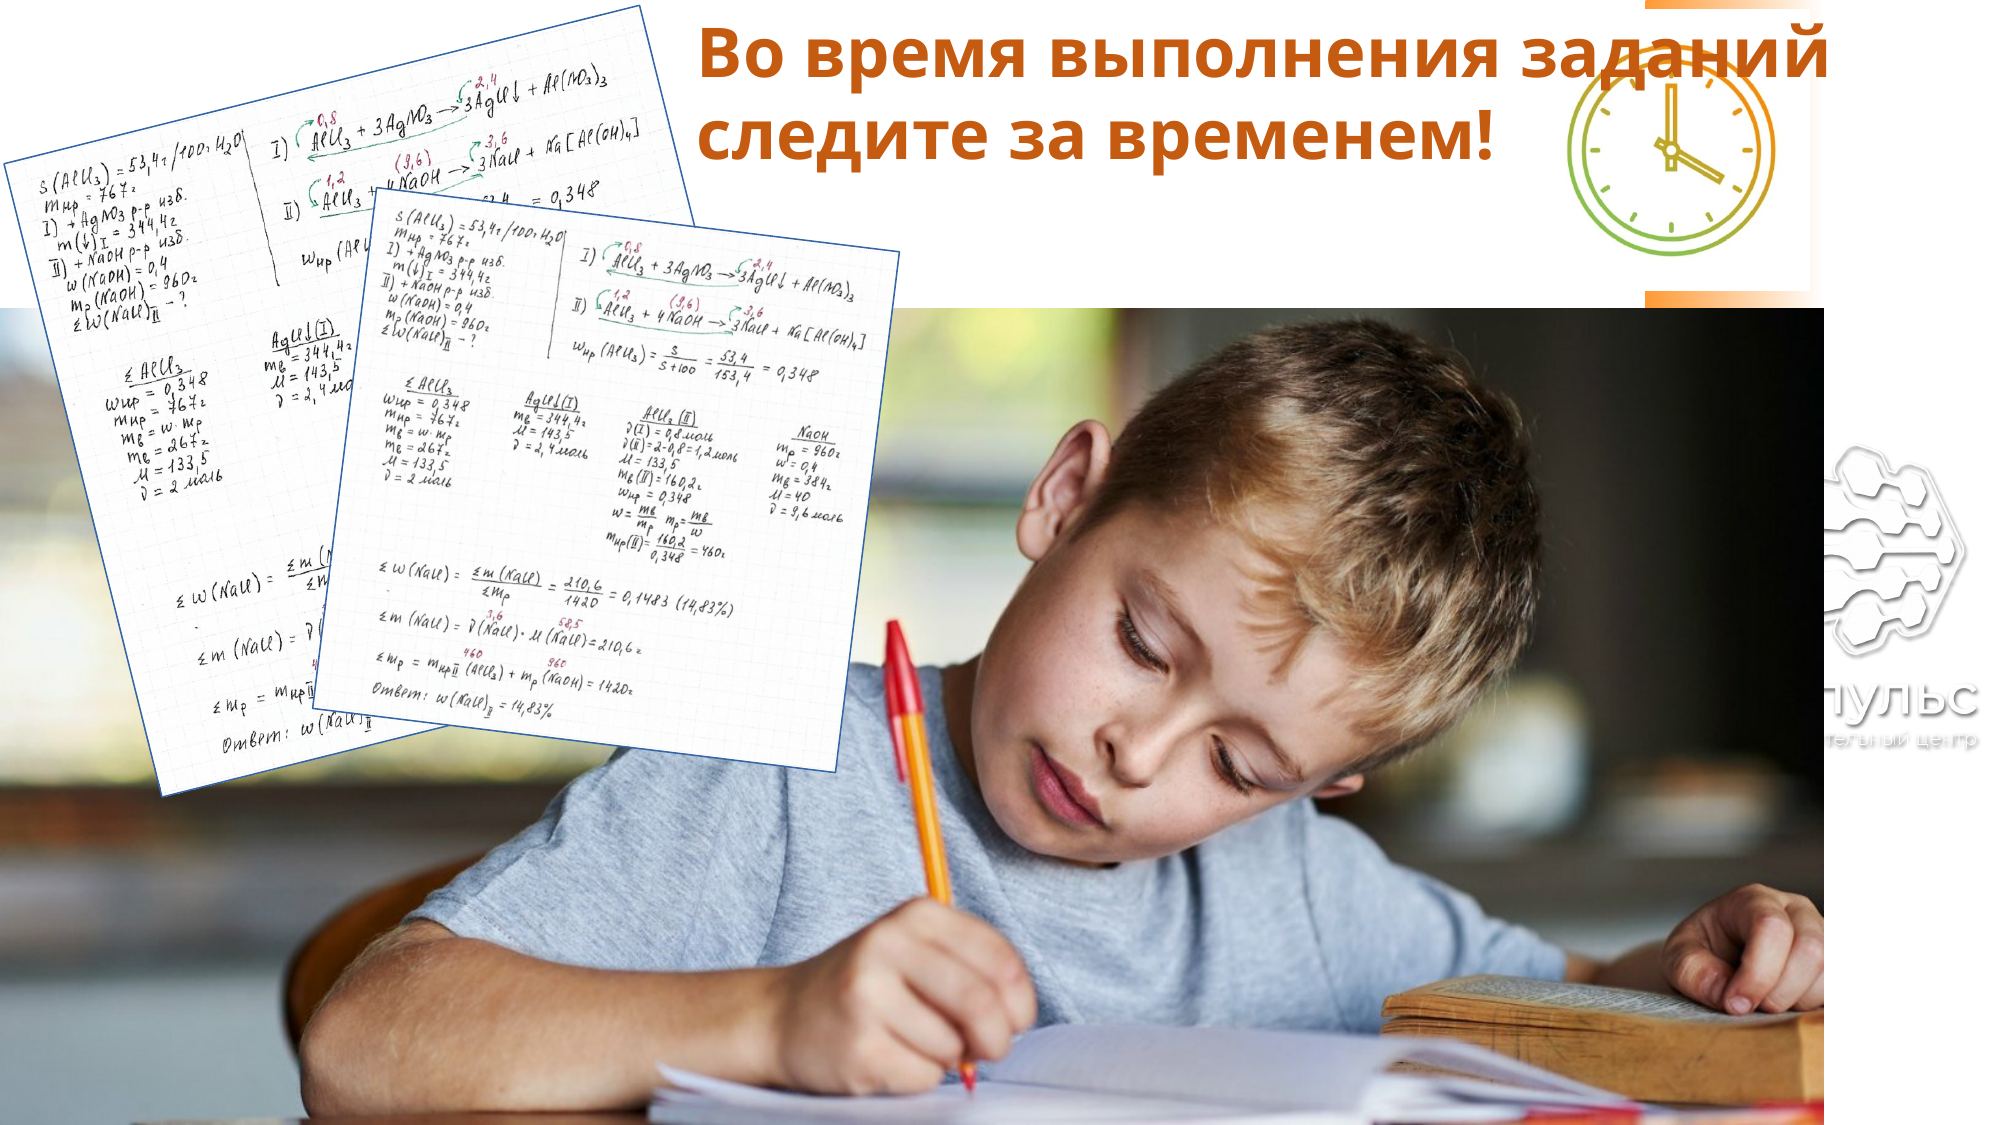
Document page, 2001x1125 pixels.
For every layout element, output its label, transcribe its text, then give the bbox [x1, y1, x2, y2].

text_box Во время выполнения заданий следите за временем! [682, 0, 1410, 98]
picture [0, 8, 2001, 1125]
picture [1532, 9, 1810, 291]
